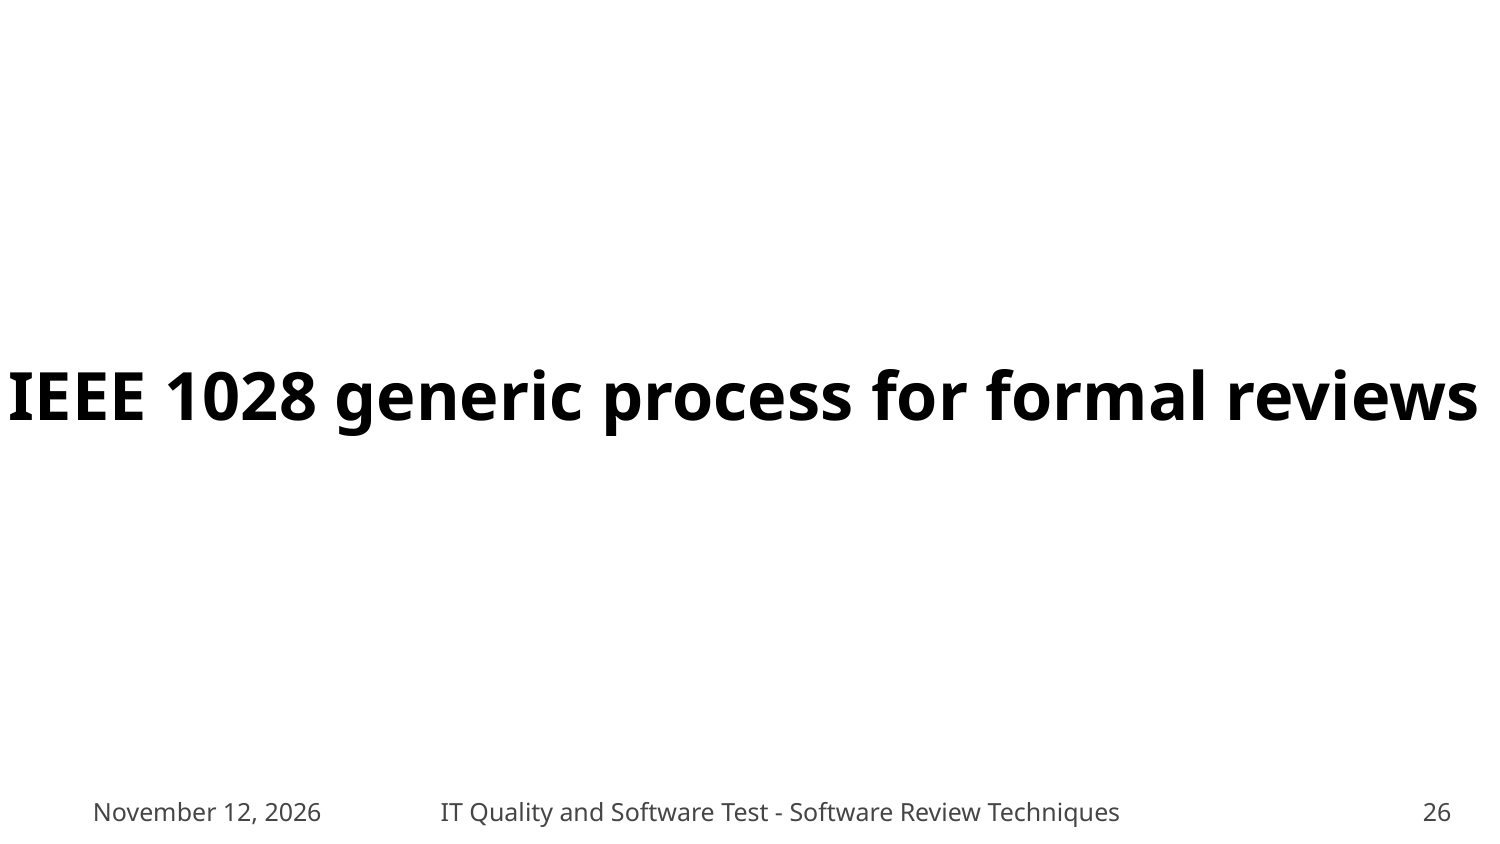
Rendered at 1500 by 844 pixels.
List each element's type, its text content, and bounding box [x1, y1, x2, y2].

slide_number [75, 796, 425, 831]
text_box IEEE 1028 generic process for formal reviews [0, 346, 1496, 442]
footer IT Quality and Software Test - Software Review Techniques [433, 796, 1337, 831]
slide_number 26 [1345, 796, 1467, 831]
